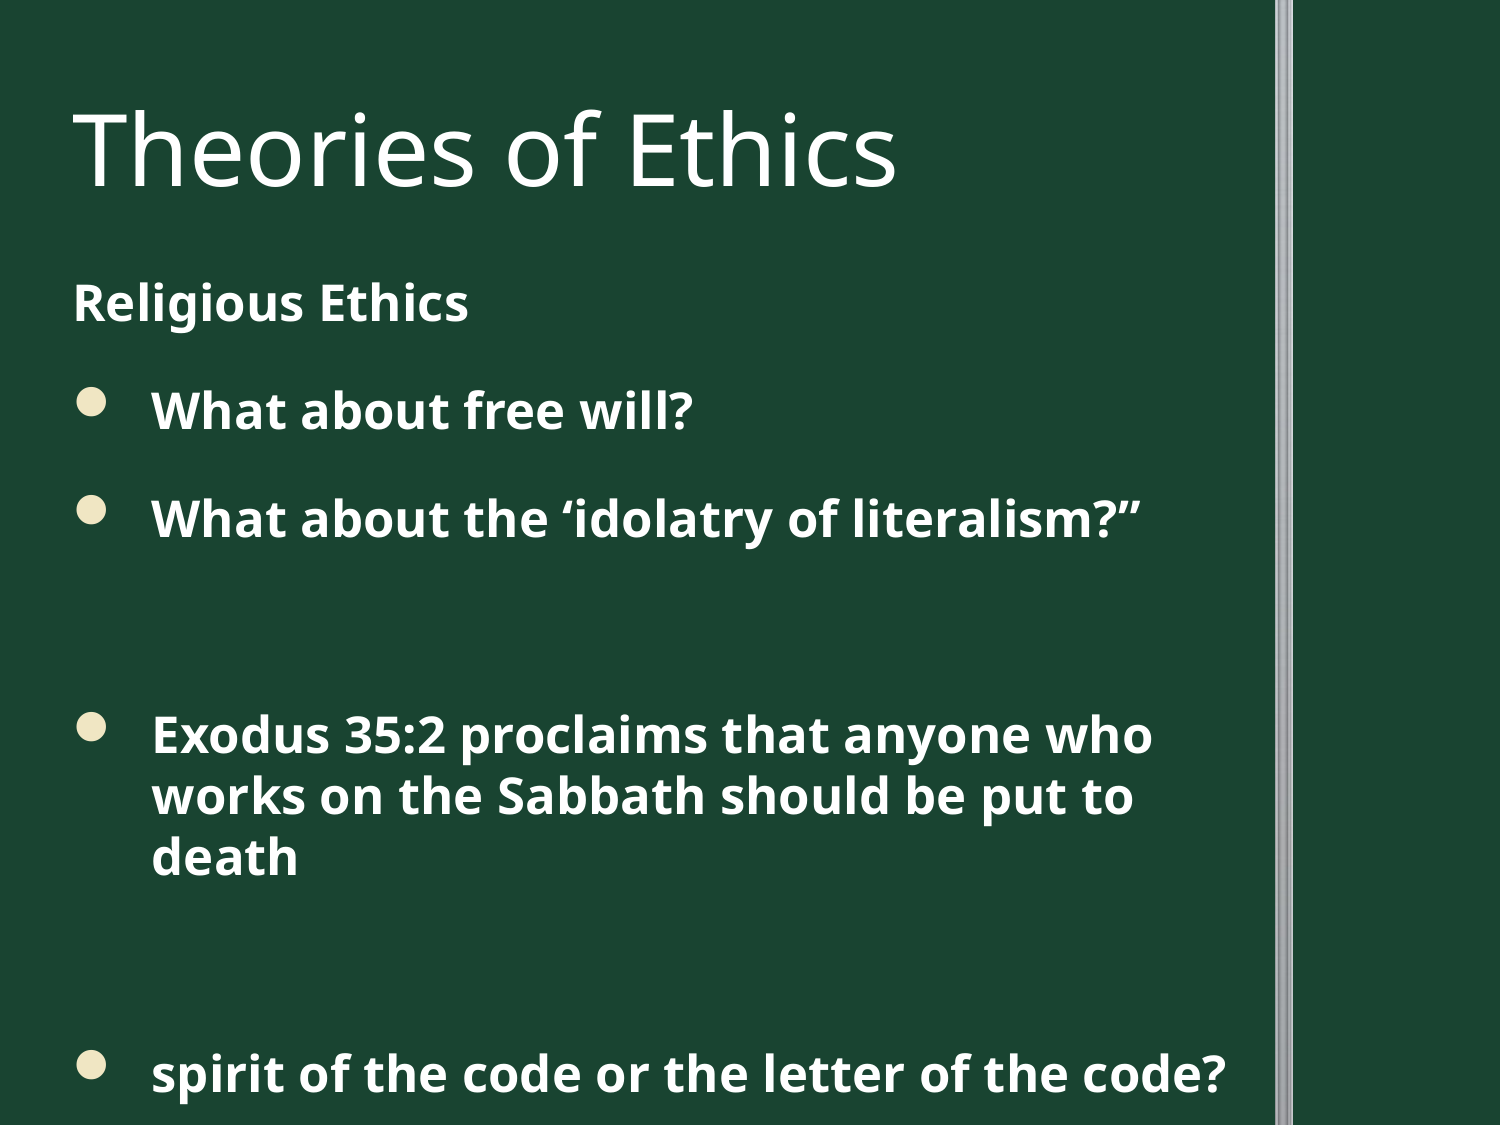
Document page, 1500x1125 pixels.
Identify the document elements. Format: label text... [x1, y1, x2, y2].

picture [1275, 0, 1293, 1125]
title Theories of Ethics [57, 86, 1220, 207]
list Religious Ethics What about free will? What about the ‘idolatry of literalism?” Exodus 35:2 proclaims that anyone who works on the Sabbath should be put to death spirit of the code or the letter of the code? [57, 262, 1268, 1125]
